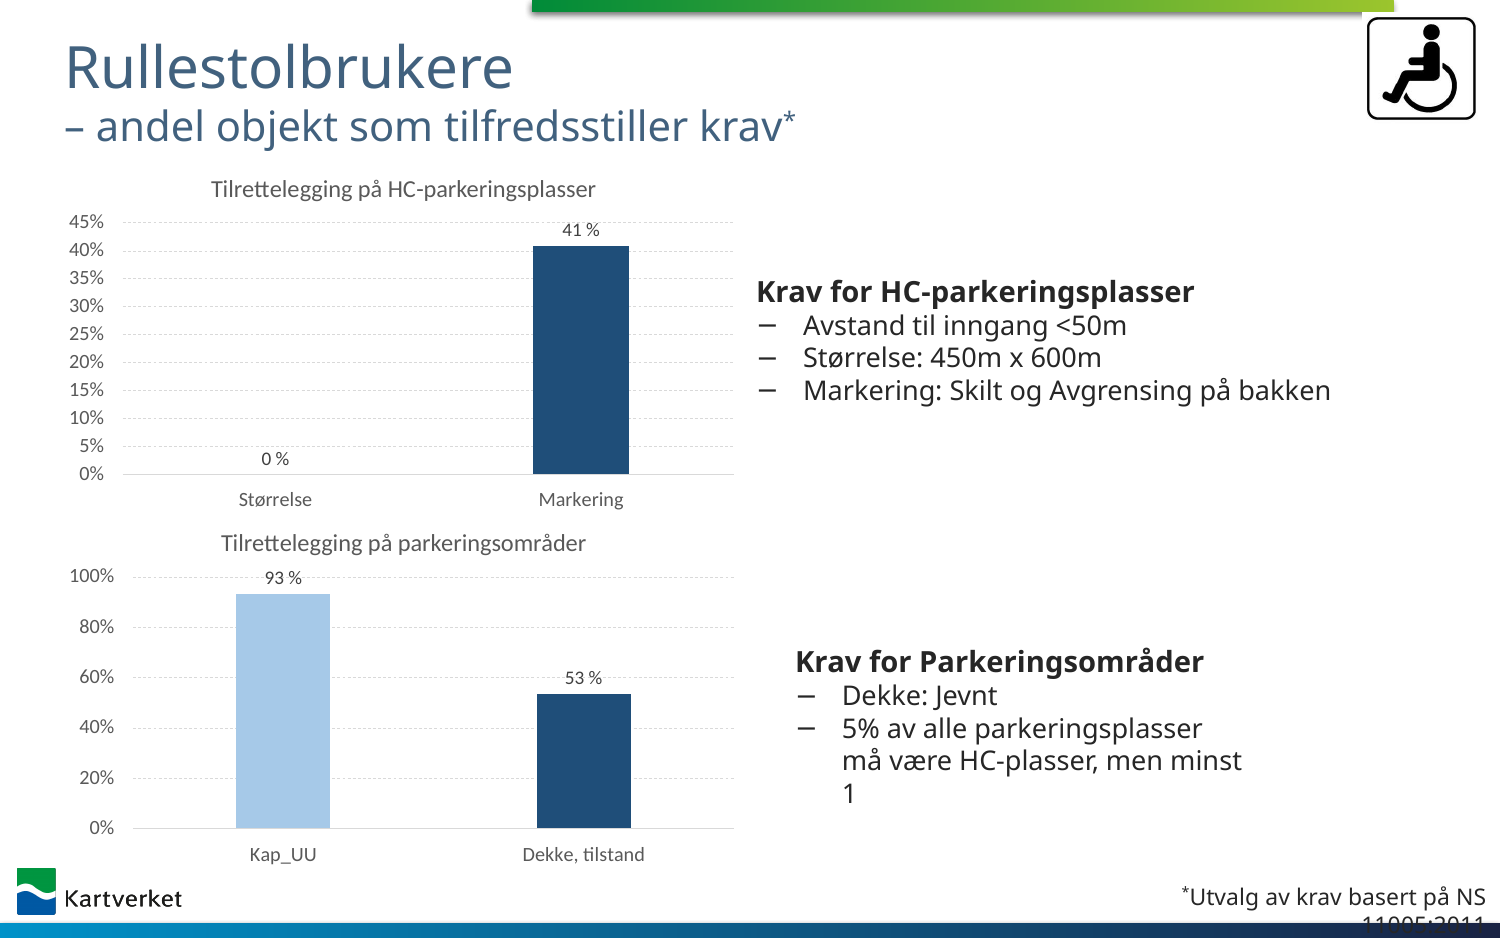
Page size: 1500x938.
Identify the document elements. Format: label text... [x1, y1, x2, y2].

picture [1362, 12, 1481, 126]
picture [62, 520, 746, 874]
text_box Krav for Parkeringsområder Dekke: Jevnt 5% av alle parkeringsplasser må være HC-plasser, men minst 1 [780, 636, 1261, 816]
text_box Rullestolbrukere – andel objekt som tilfredsstiller krav* [49, 25, 1431, 158]
text_box Krav for HC-parkeringsplasser Avstand til inngang <50m Størrelse: 450m x 600m Markering: Skilt og Avgrensing på bakken [750, 265, 1346, 413]
picture [62, 166, 746, 519]
text_box *Utvalg av krav basert på NS 11005:2011 [1068, 873, 1500, 938]
